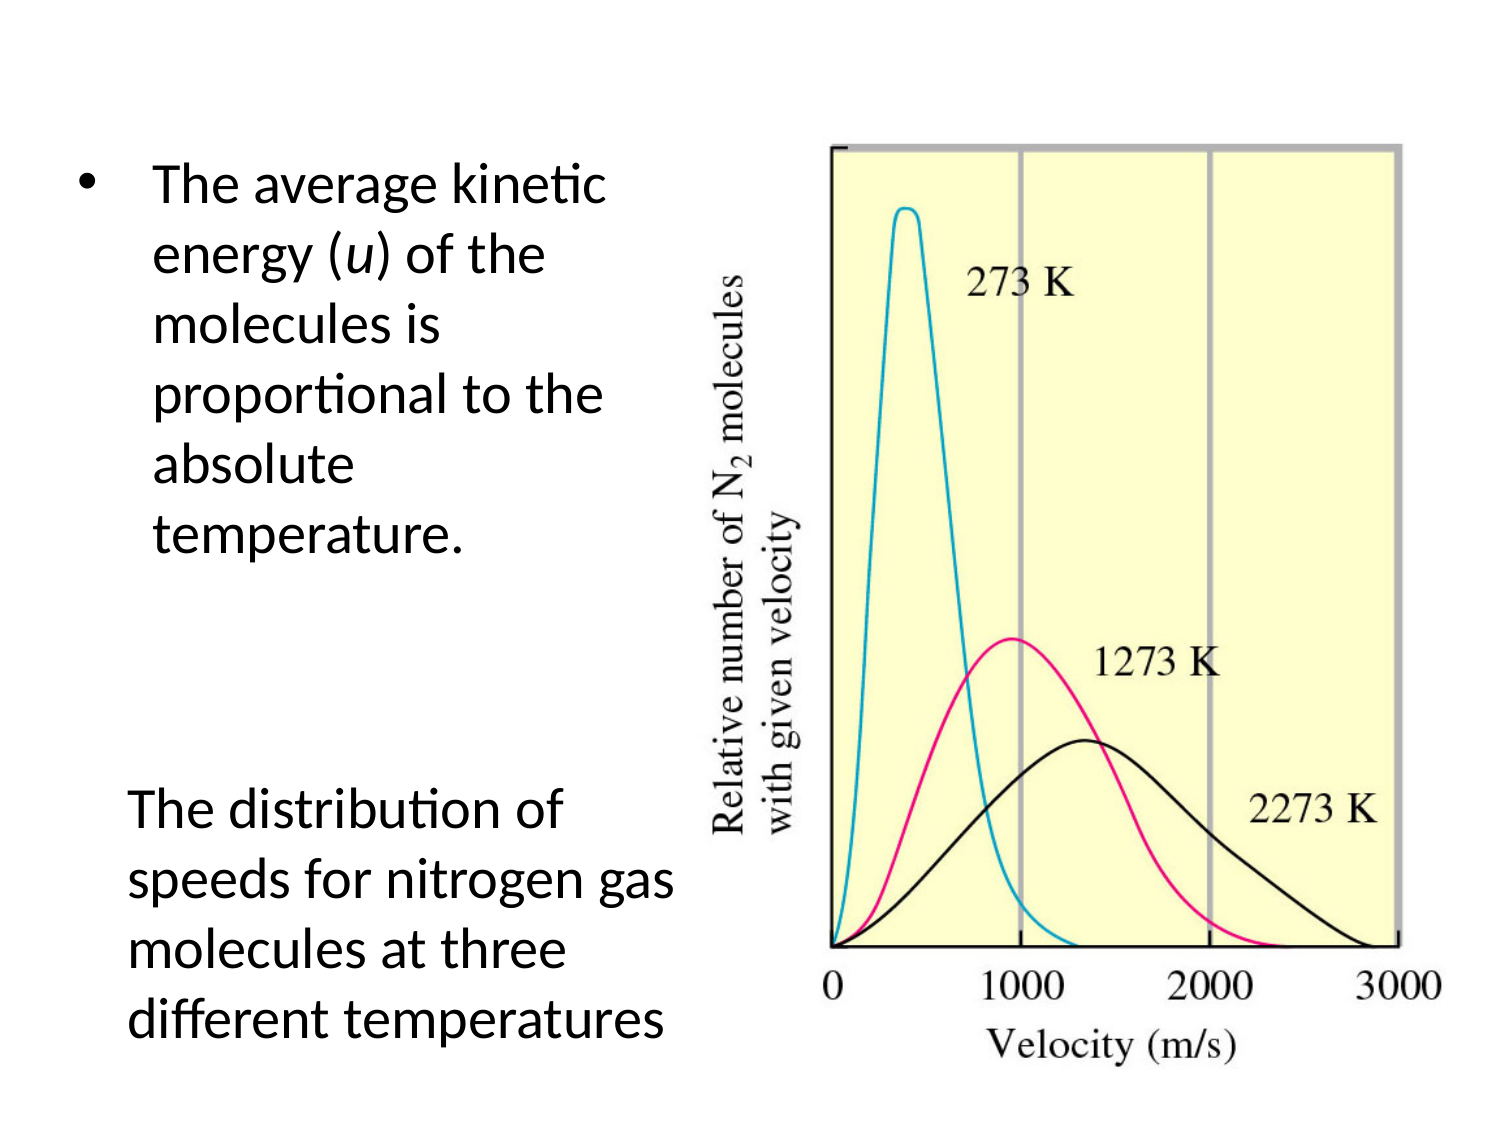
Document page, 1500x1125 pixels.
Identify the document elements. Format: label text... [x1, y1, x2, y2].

picture [645, 87, 1500, 1125]
text_box The distribution of speeds for nitrogen gas molecules at three different temperatures [112, 762, 640, 1058]
text_box The average kinetic energy (u) of the molecules is proportional to the absolute temperature. [62, 137, 640, 600]
